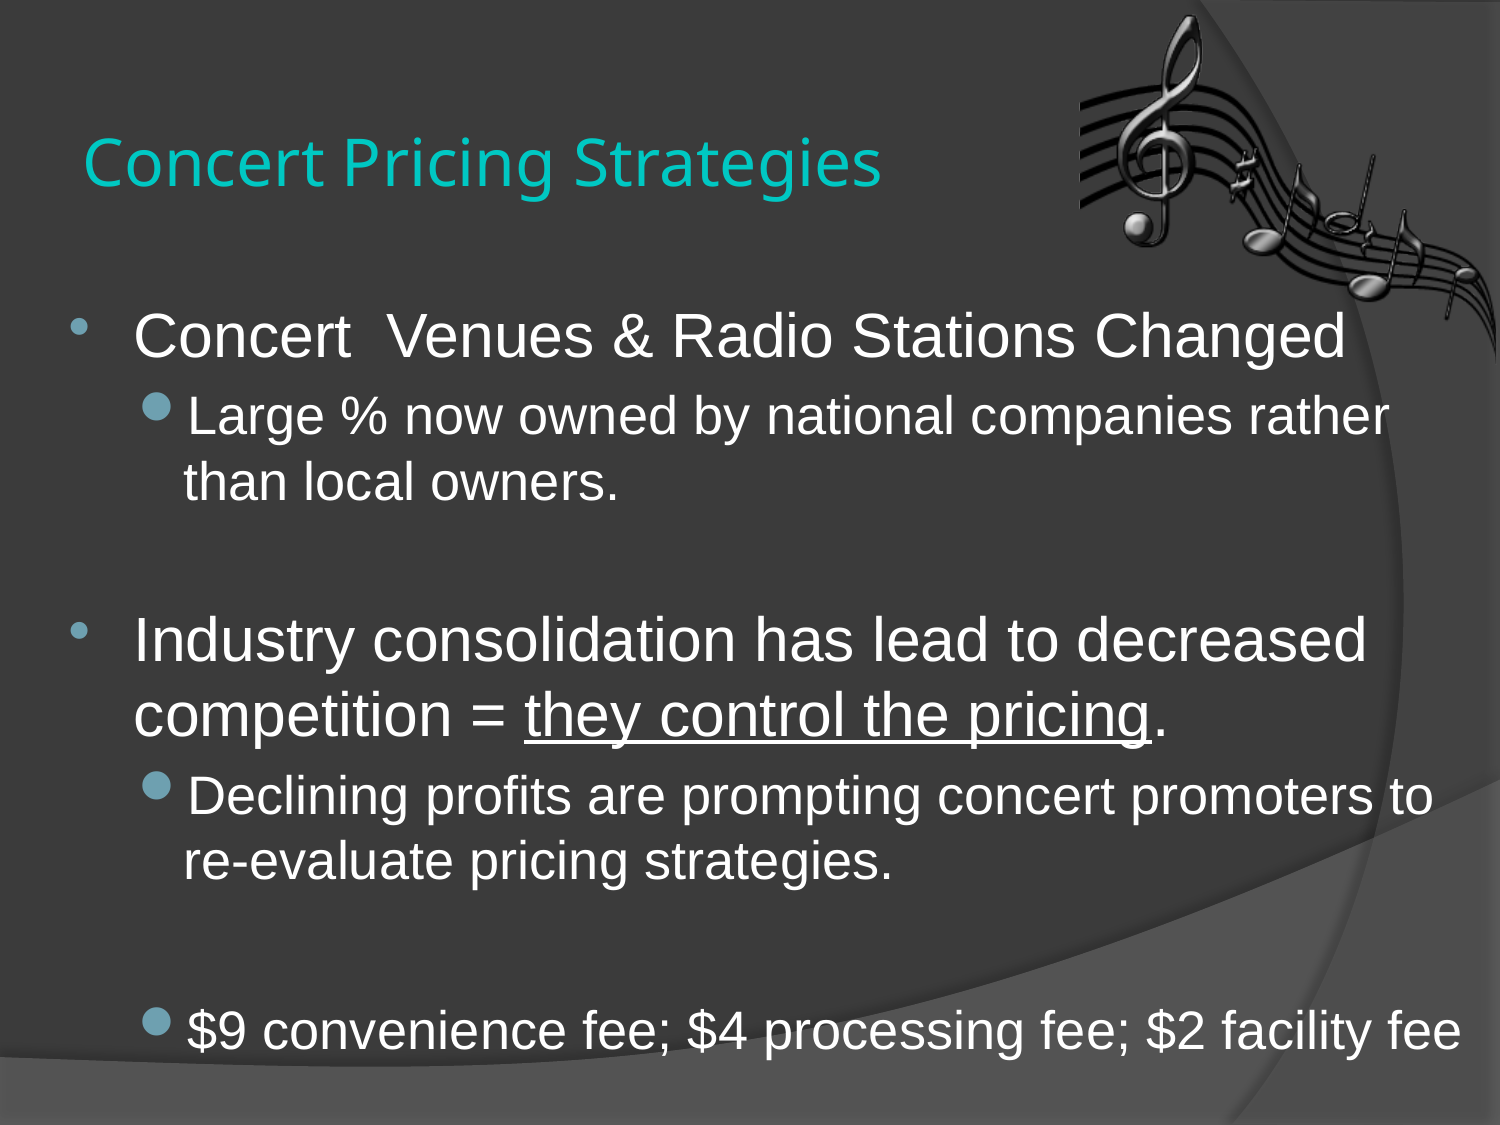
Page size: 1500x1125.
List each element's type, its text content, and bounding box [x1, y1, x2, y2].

picture [1074, 0, 1500, 426]
title Concert Pricing Strategies [75, 112, 1064, 263]
list Concert Venues & Radio Stations Changed Large % now owned by national companies rather than local owners. Industry consolidation has lead to decreased competition = they control the pricing. Declining profits are prompting concert promoters to re-evaluate pricing strategies. $9 convenience fee; $4 processing fee; $2 facility fee [50, 287, 1500, 1075]
